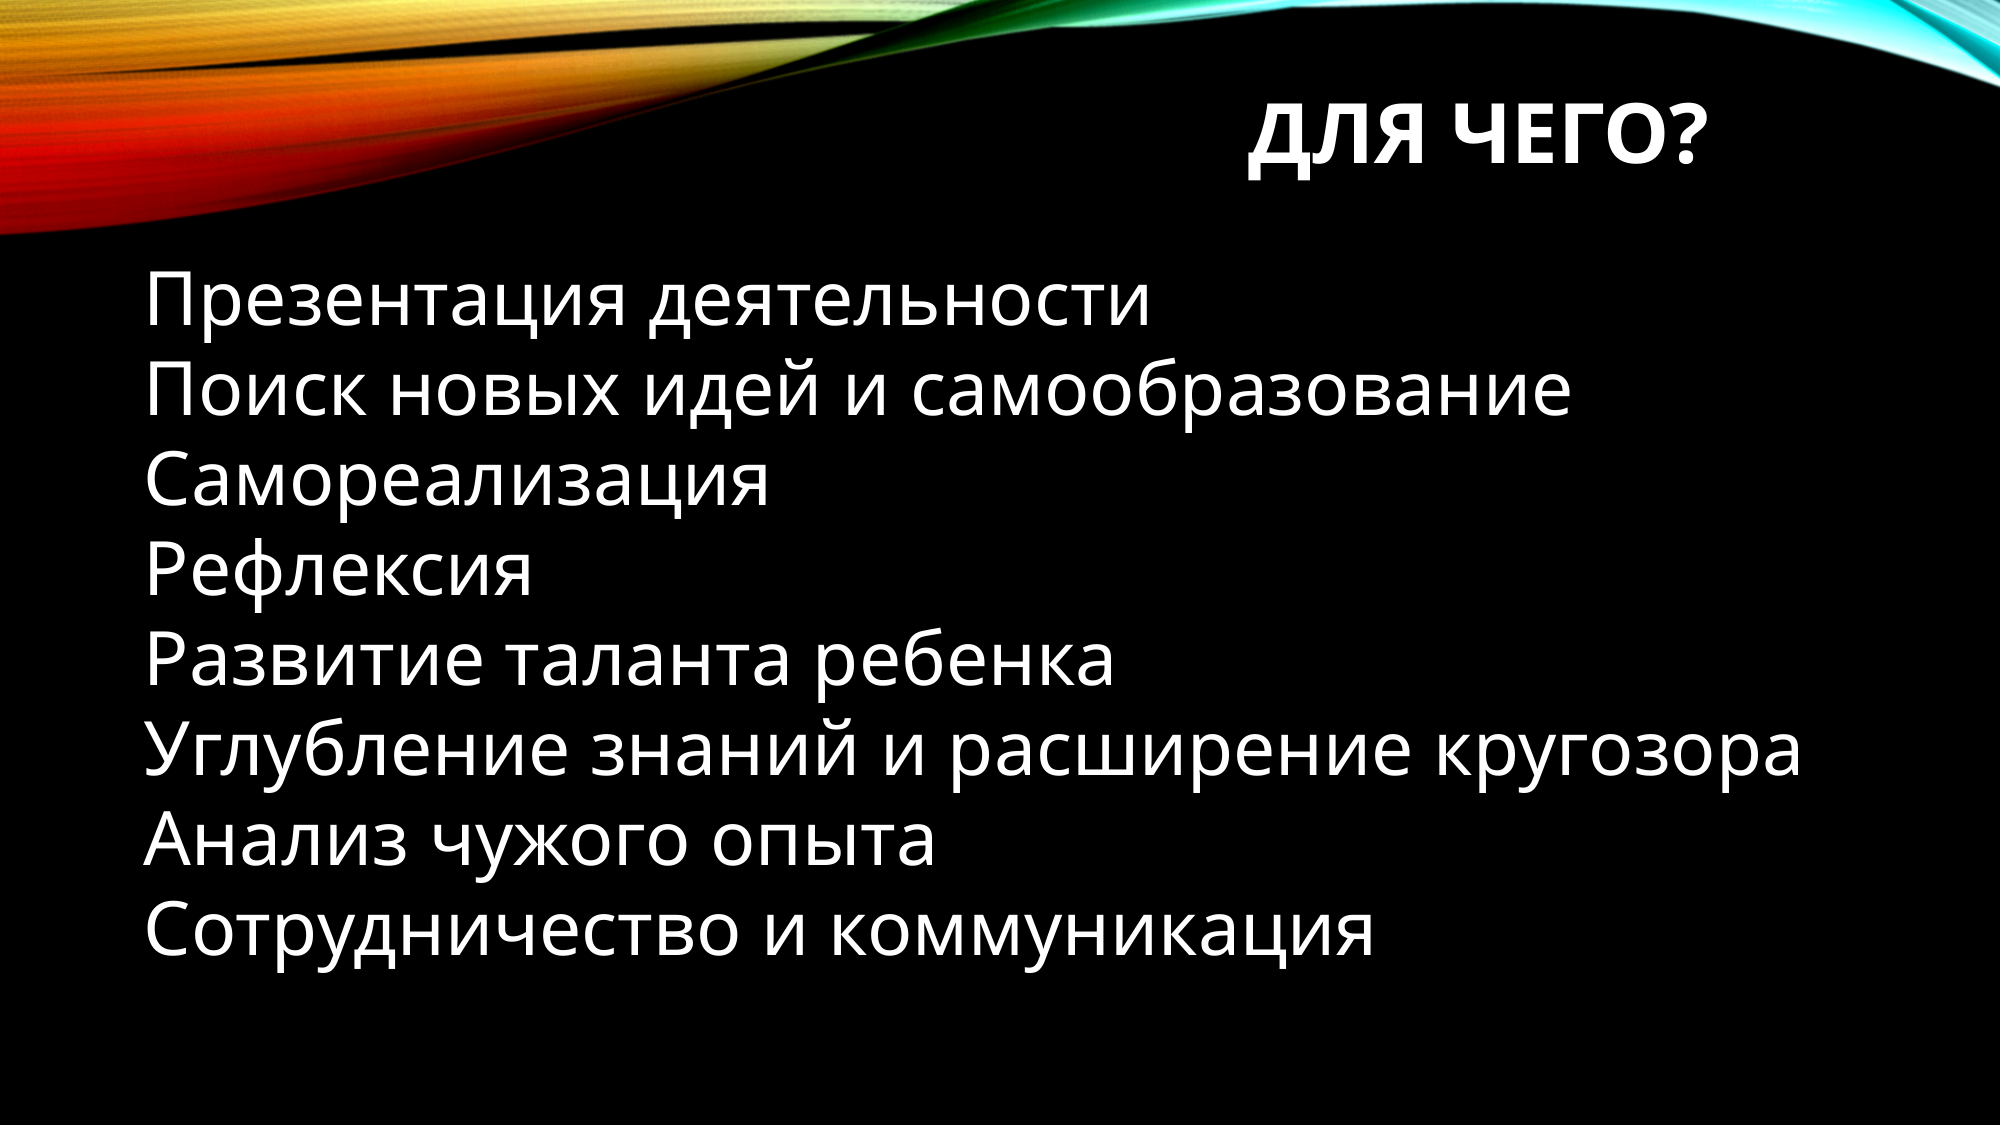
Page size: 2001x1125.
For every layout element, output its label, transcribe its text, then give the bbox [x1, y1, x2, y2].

picture [0, 0, 2000, 237]
text_box Презентация деятельности Поиск новых идей и самообразование Самореализация Рефлексия Развитие таланта ребенка Углубление знаний и расширение кругозора Анализ чужого опыта Сотрудничество и коммуникация [129, 242, 1908, 978]
title Для чего? [311, 30, 1725, 242]
